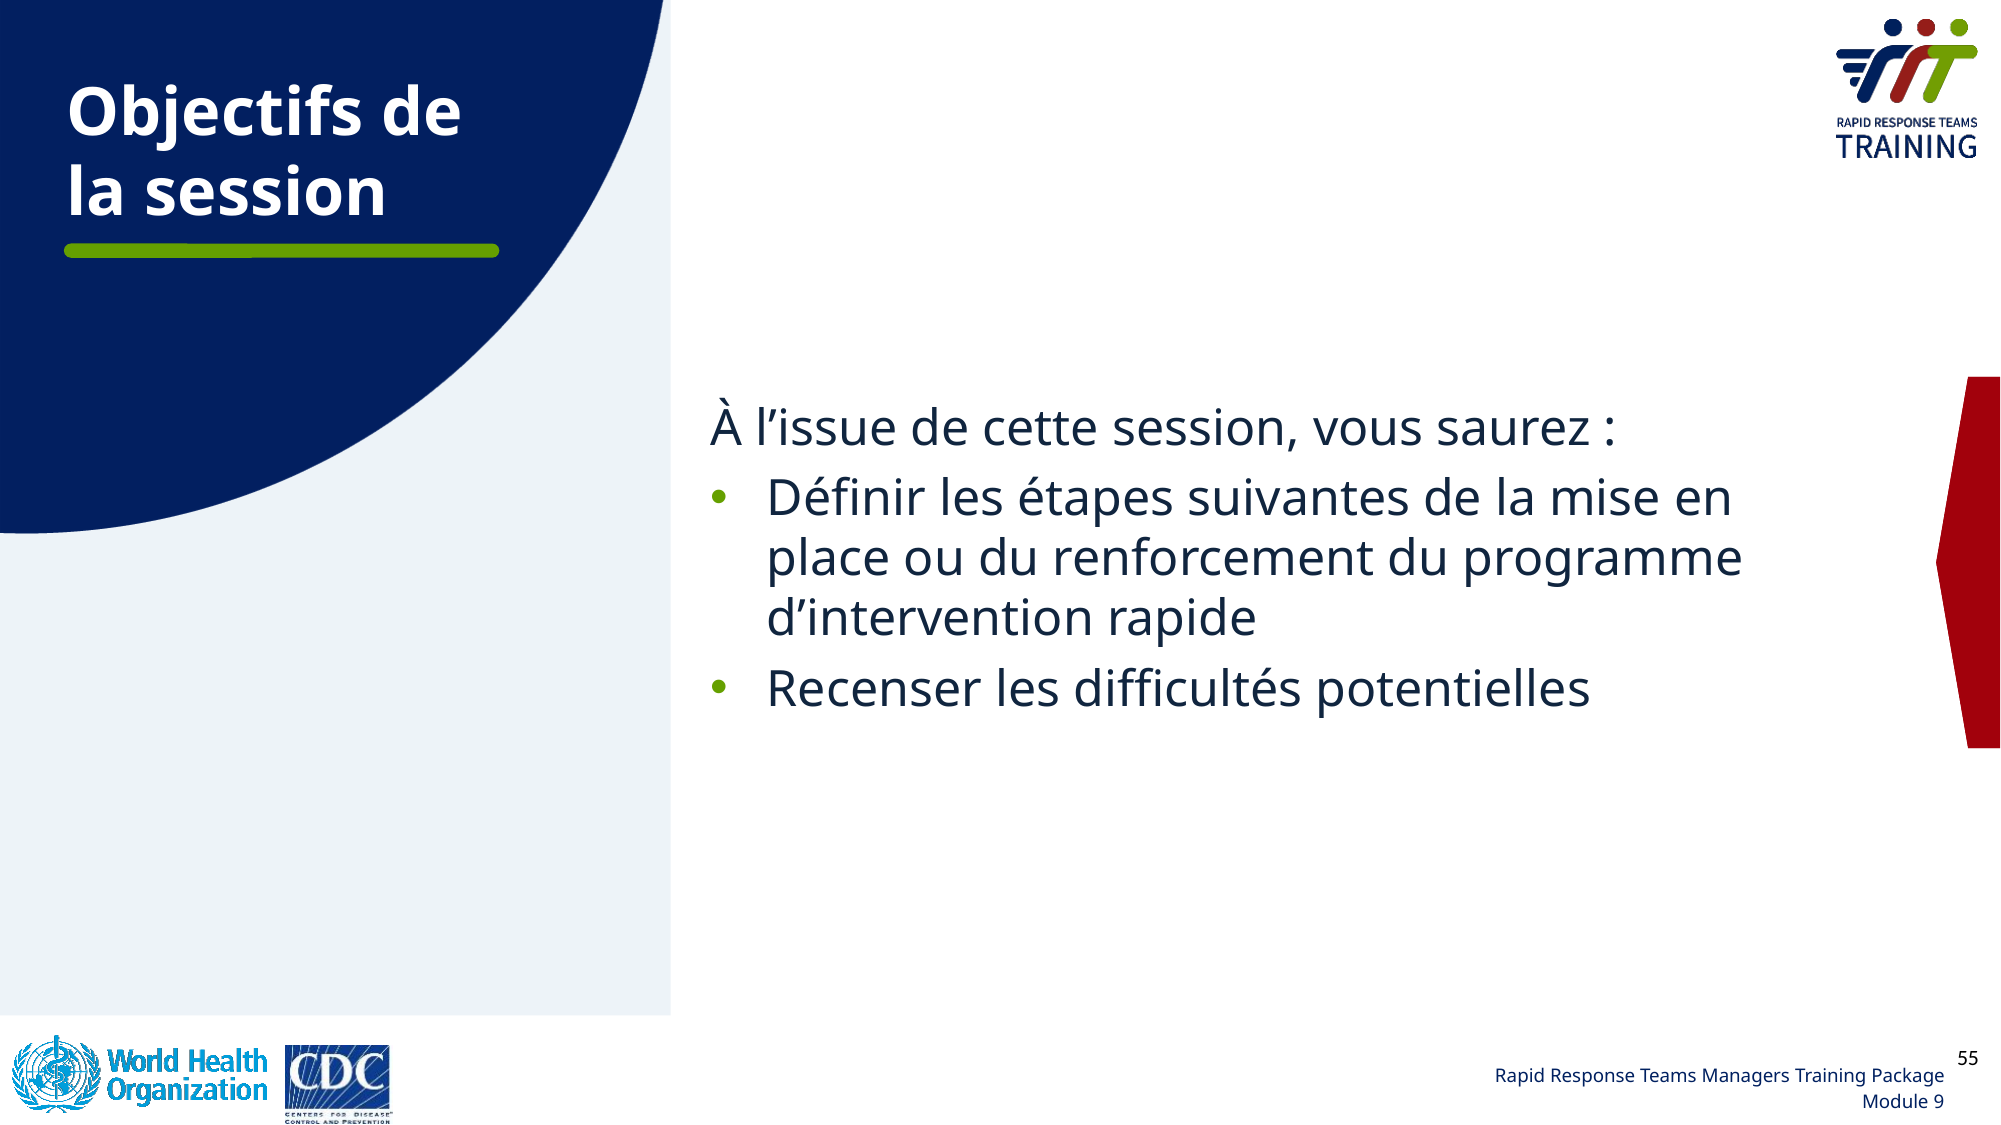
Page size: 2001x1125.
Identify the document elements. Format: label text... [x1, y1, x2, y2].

picture [285, 1045, 393, 1124]
picture [34, 1058, 41, 1077]
picture [46, 1056, 54, 1061]
slide_number 55 [1936, 1036, 2000, 1081]
picture [0, 0, 670, 538]
picture [50, 1109, 62, 1113]
text_box À l’issue de cette session, vous saurez : Définir les étapes suivantes de la mise en place ou du renforcement du programme d’intervention rapide Recenser les difficultés potentielles [697, 387, 1874, 795]
text_box Objectifs de la session [59, 61, 531, 237]
text_box [1936, 376, 2000, 749]
picture [38, 1092, 54, 1100]
picture [43, 1088, 54, 1094]
picture [12, 1084, 46, 1113]
picture [38, 1044, 53, 1052]
picture [12, 1035, 53, 1067]
picture [36, 1035, 267, 1113]
picture [1835, 19, 1978, 167]
picture [28, 1054, 36, 1077]
